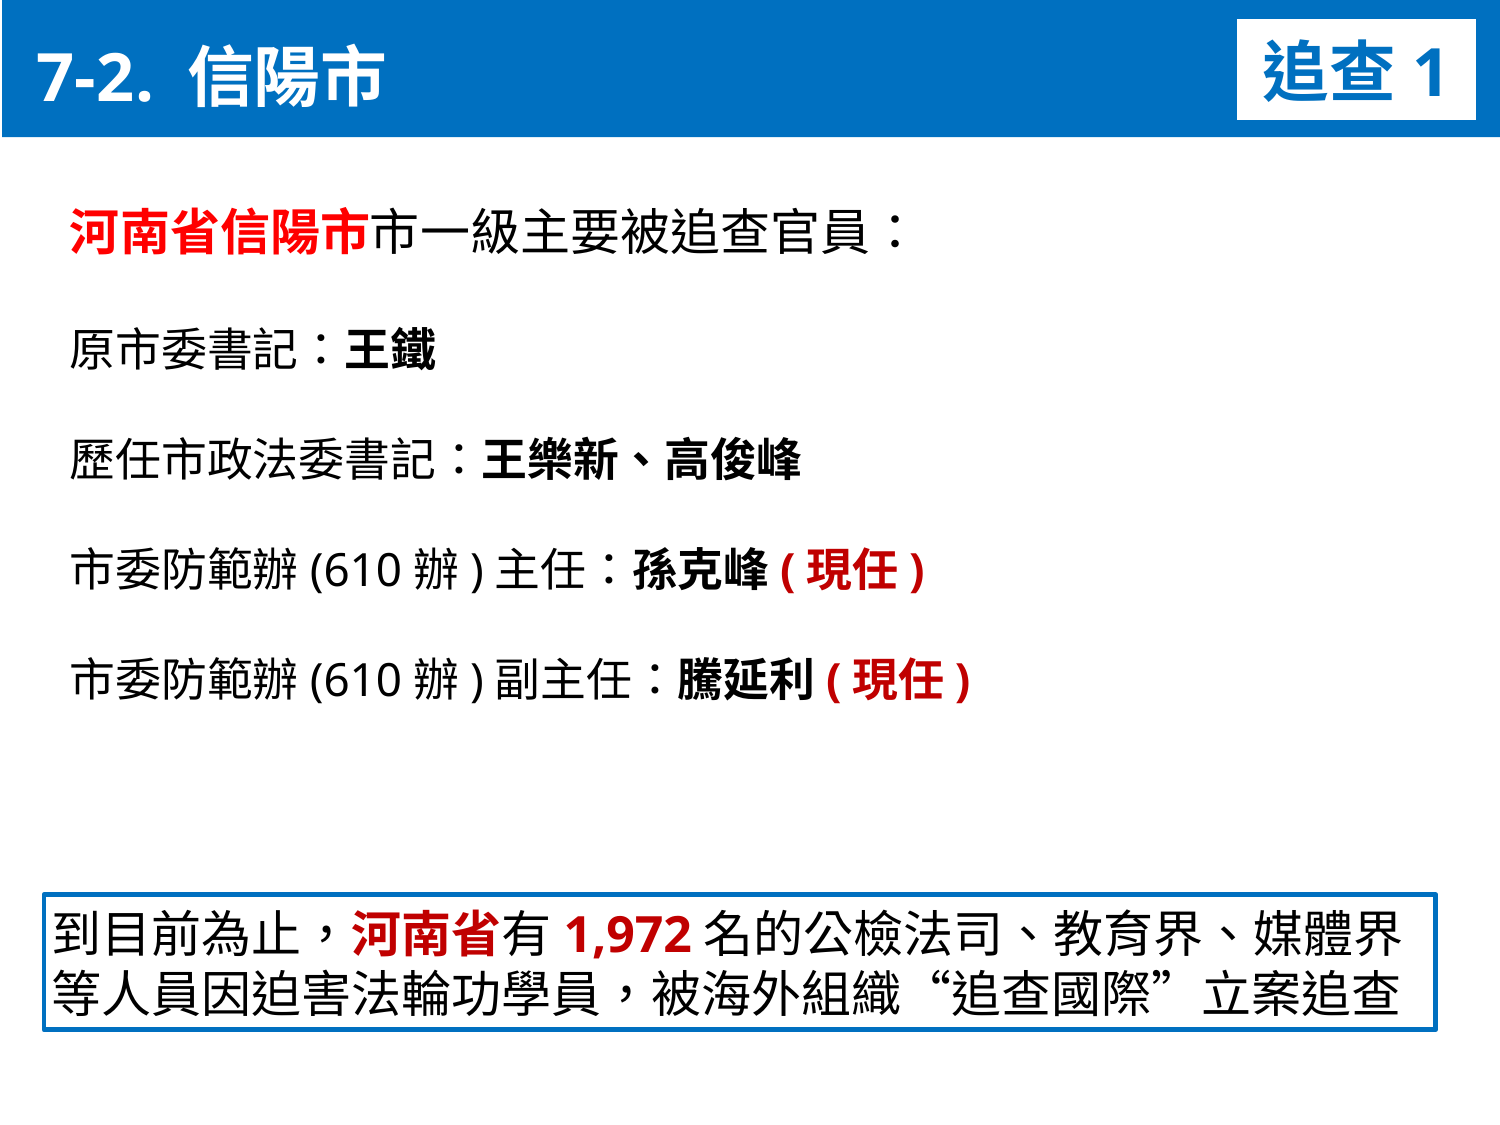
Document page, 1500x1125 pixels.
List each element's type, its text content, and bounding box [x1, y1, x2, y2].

text_box 河南省信陽市市一級主要被追查官員： 原市委書記：王鐵 歷任市政法委書記：王樂新、高俊峰 市委防範辦(610辦)主任：孫克峰(現任) 市委防範辦(610辦)副主任：騰延利(現任) [55, 193, 1447, 834]
text_box 到目前為止，河南省有1,972名的公檢法司、教育界、媒體界 等人員因迫害法輪功學員，被海外組織“追查國際”立案追查 [43, 894, 1436, 1030]
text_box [1, 0, 1500, 138]
